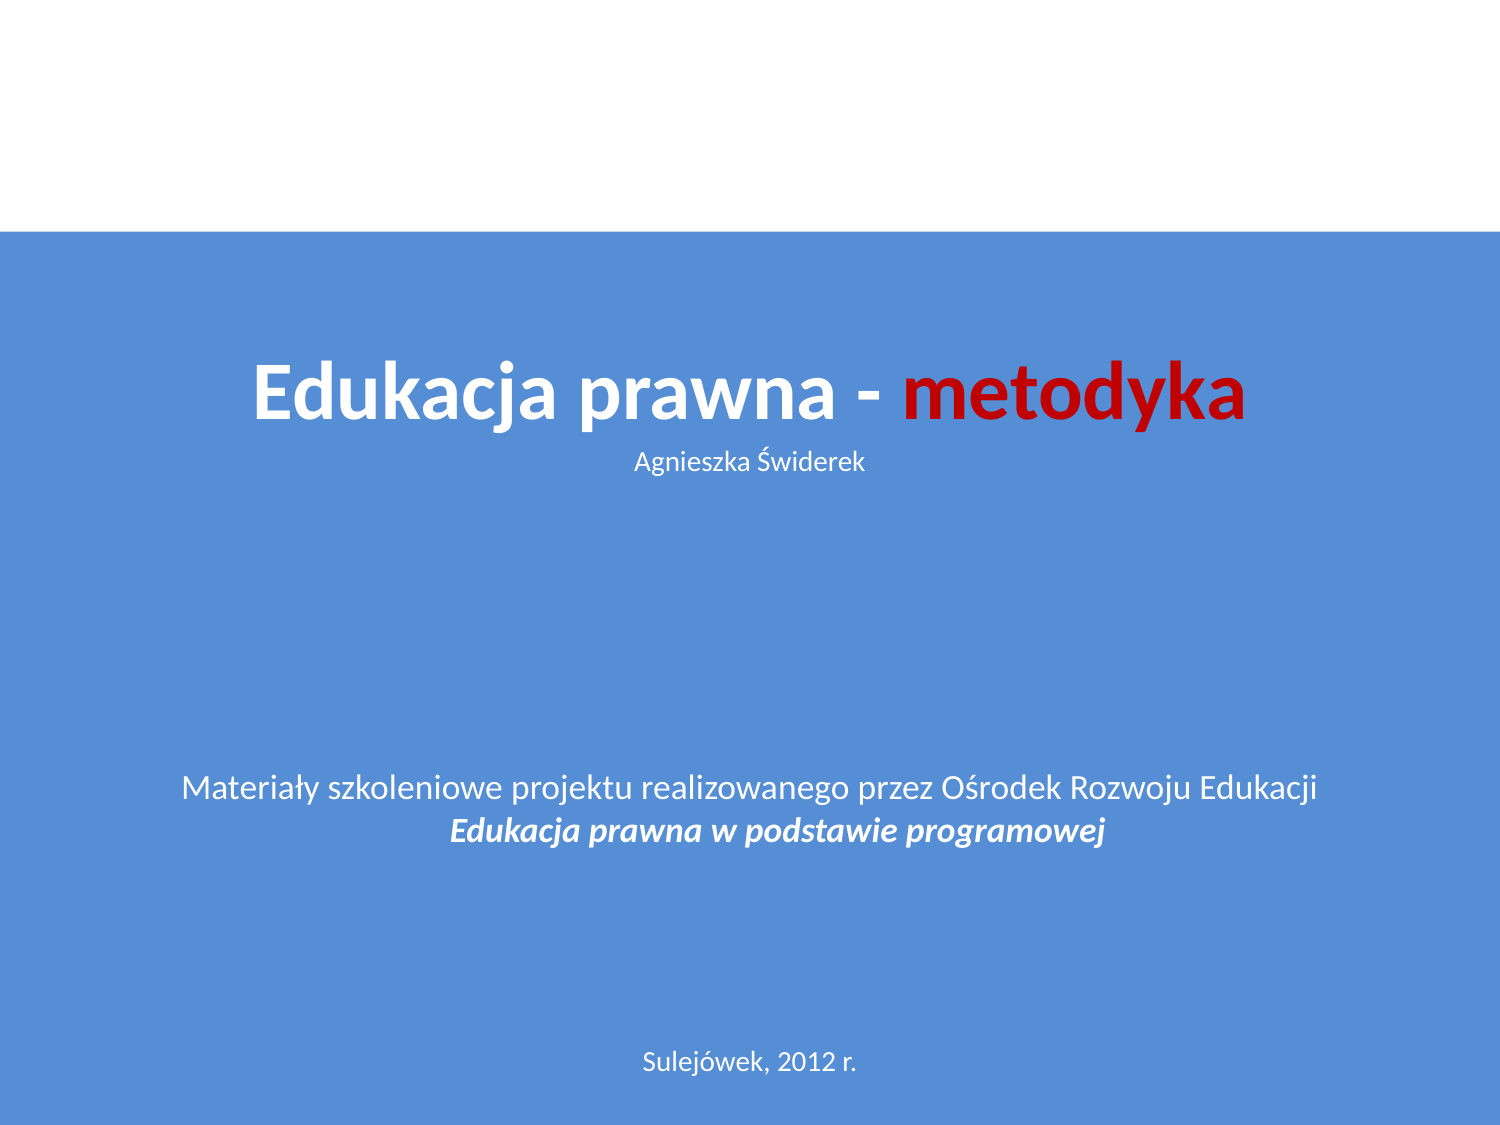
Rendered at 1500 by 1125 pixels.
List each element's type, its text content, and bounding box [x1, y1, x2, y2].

list Edukacja prawna - metodyka Agnieszka Świderek Materiały szkoleniowe projektu realizowanego przez Ośrodek Rozwoju Edukacji Edukacja prawna w podstawie programowej Sulejówek, 2012 r. [0, 231, 1500, 1125]
